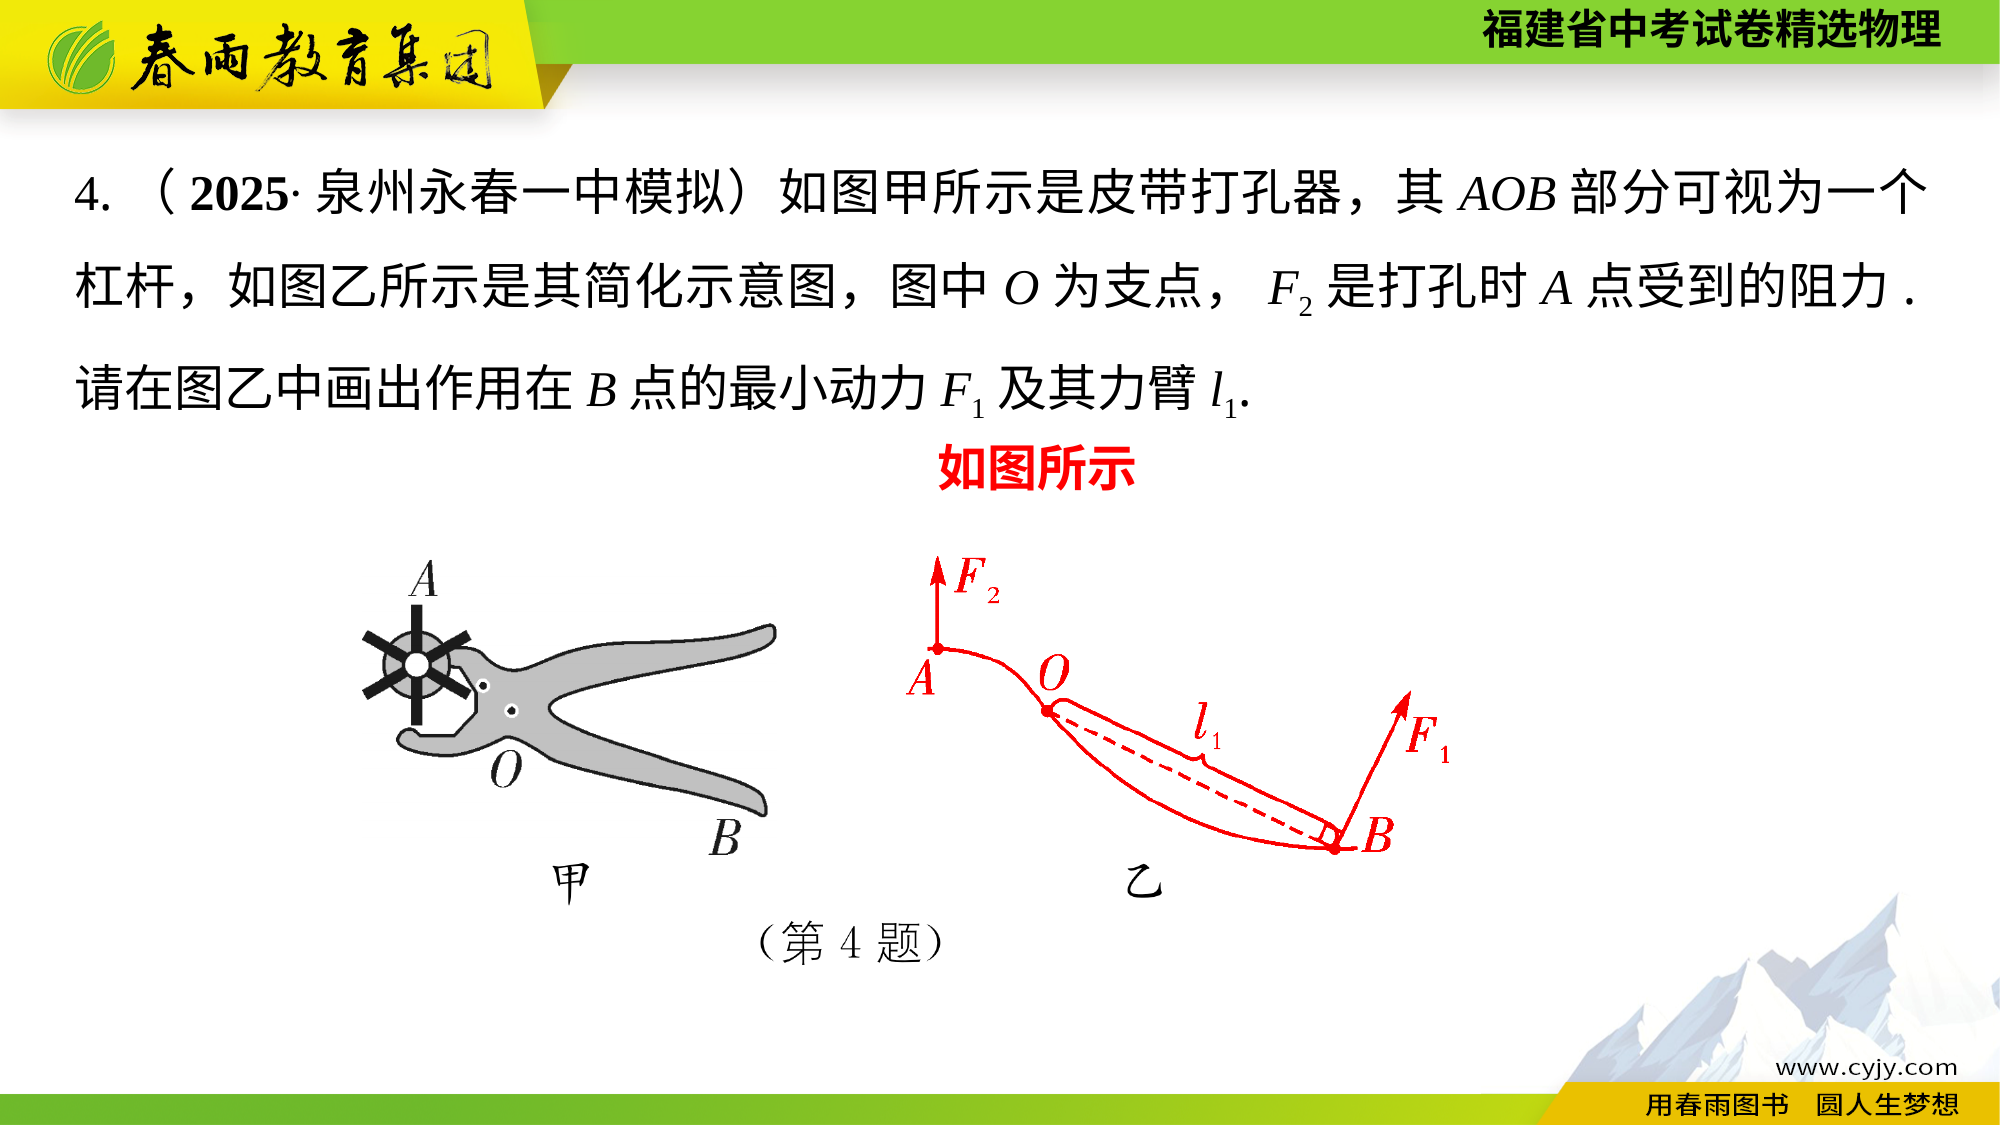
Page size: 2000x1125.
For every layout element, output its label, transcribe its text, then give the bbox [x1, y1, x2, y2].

text_box 如图所示 [923, 398, 1153, 504]
list 4.（2025∙泉州永春一中模拟）如图甲所示是皮带打孔器，其AOB部分可视为一个杠杆，如图乙所示是其简化示意图，图中O为支点，F2是打孔时A点受到的阻力.请在图乙中画出作用在B点的最小动力F1及其力臂l1. [59, 122, 1944, 399]
picture [0, 0, 2000, 1125]
